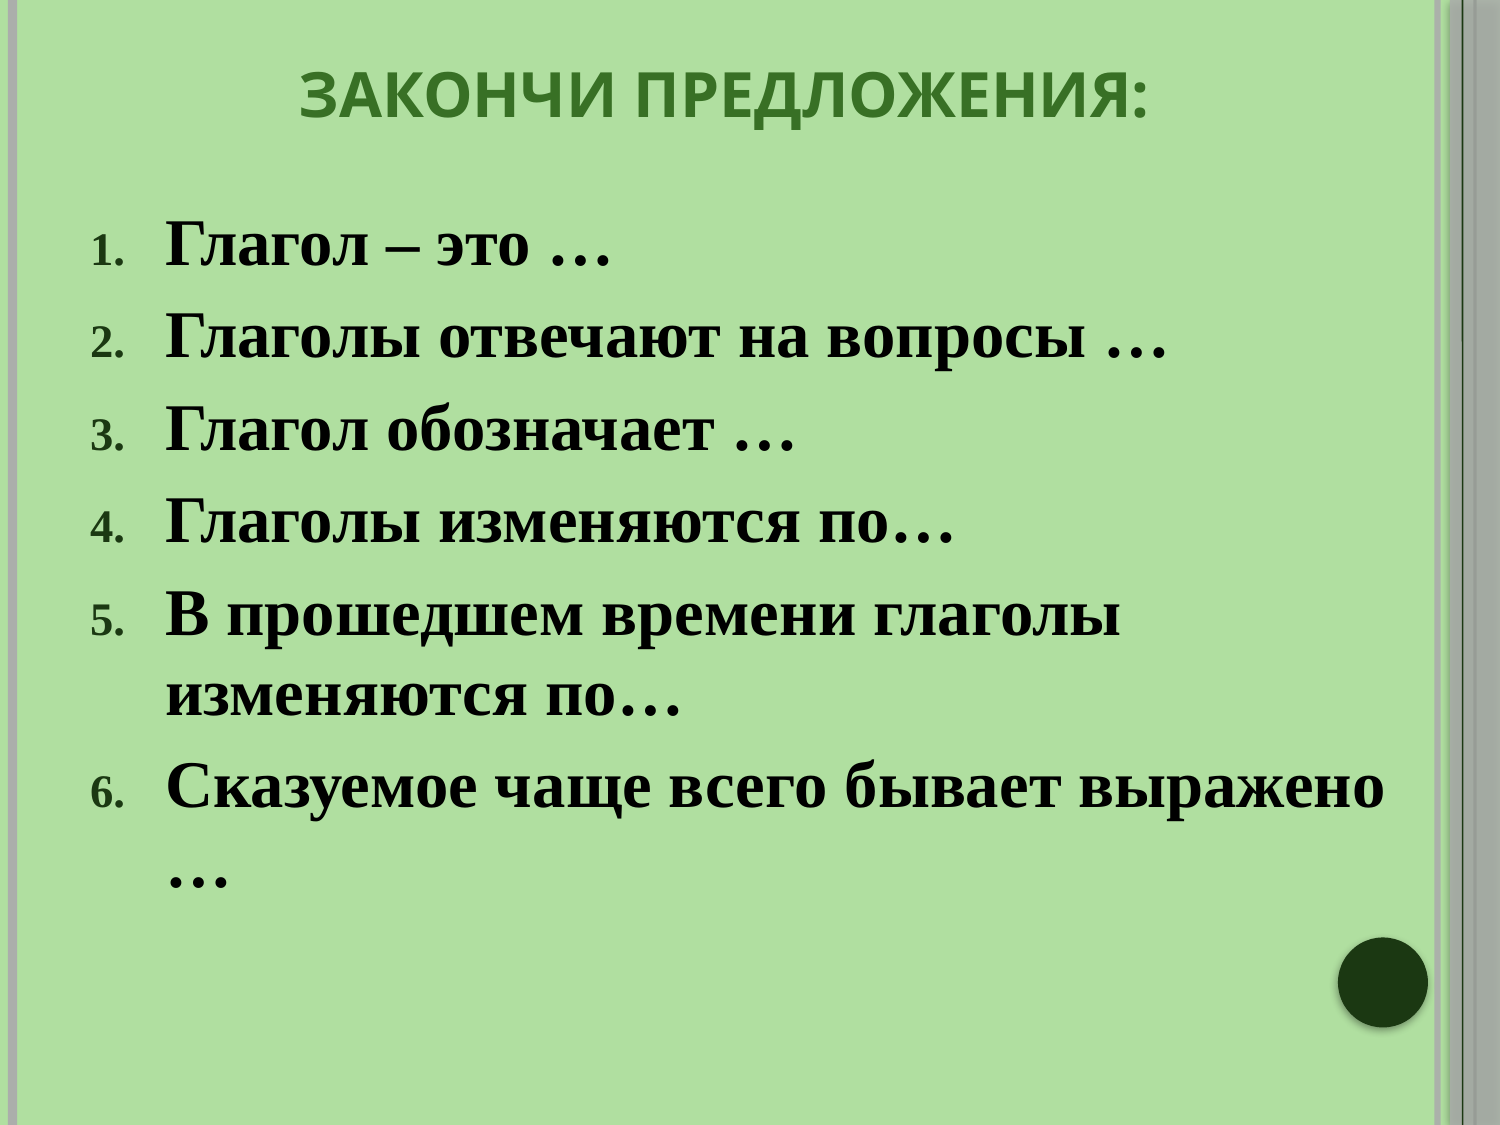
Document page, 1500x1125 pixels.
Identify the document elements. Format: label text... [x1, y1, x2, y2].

title Закончи предложения: [112, 19, 1338, 138]
text_box Глагол – это … Глаголы отвечают на вопросы … Глагол обозначает … Глаголы изменяются по… В прошедшем времени глаголы изменяются по… Сказуемое чаще всего бывает выражено … [74, 191, 1425, 934]
